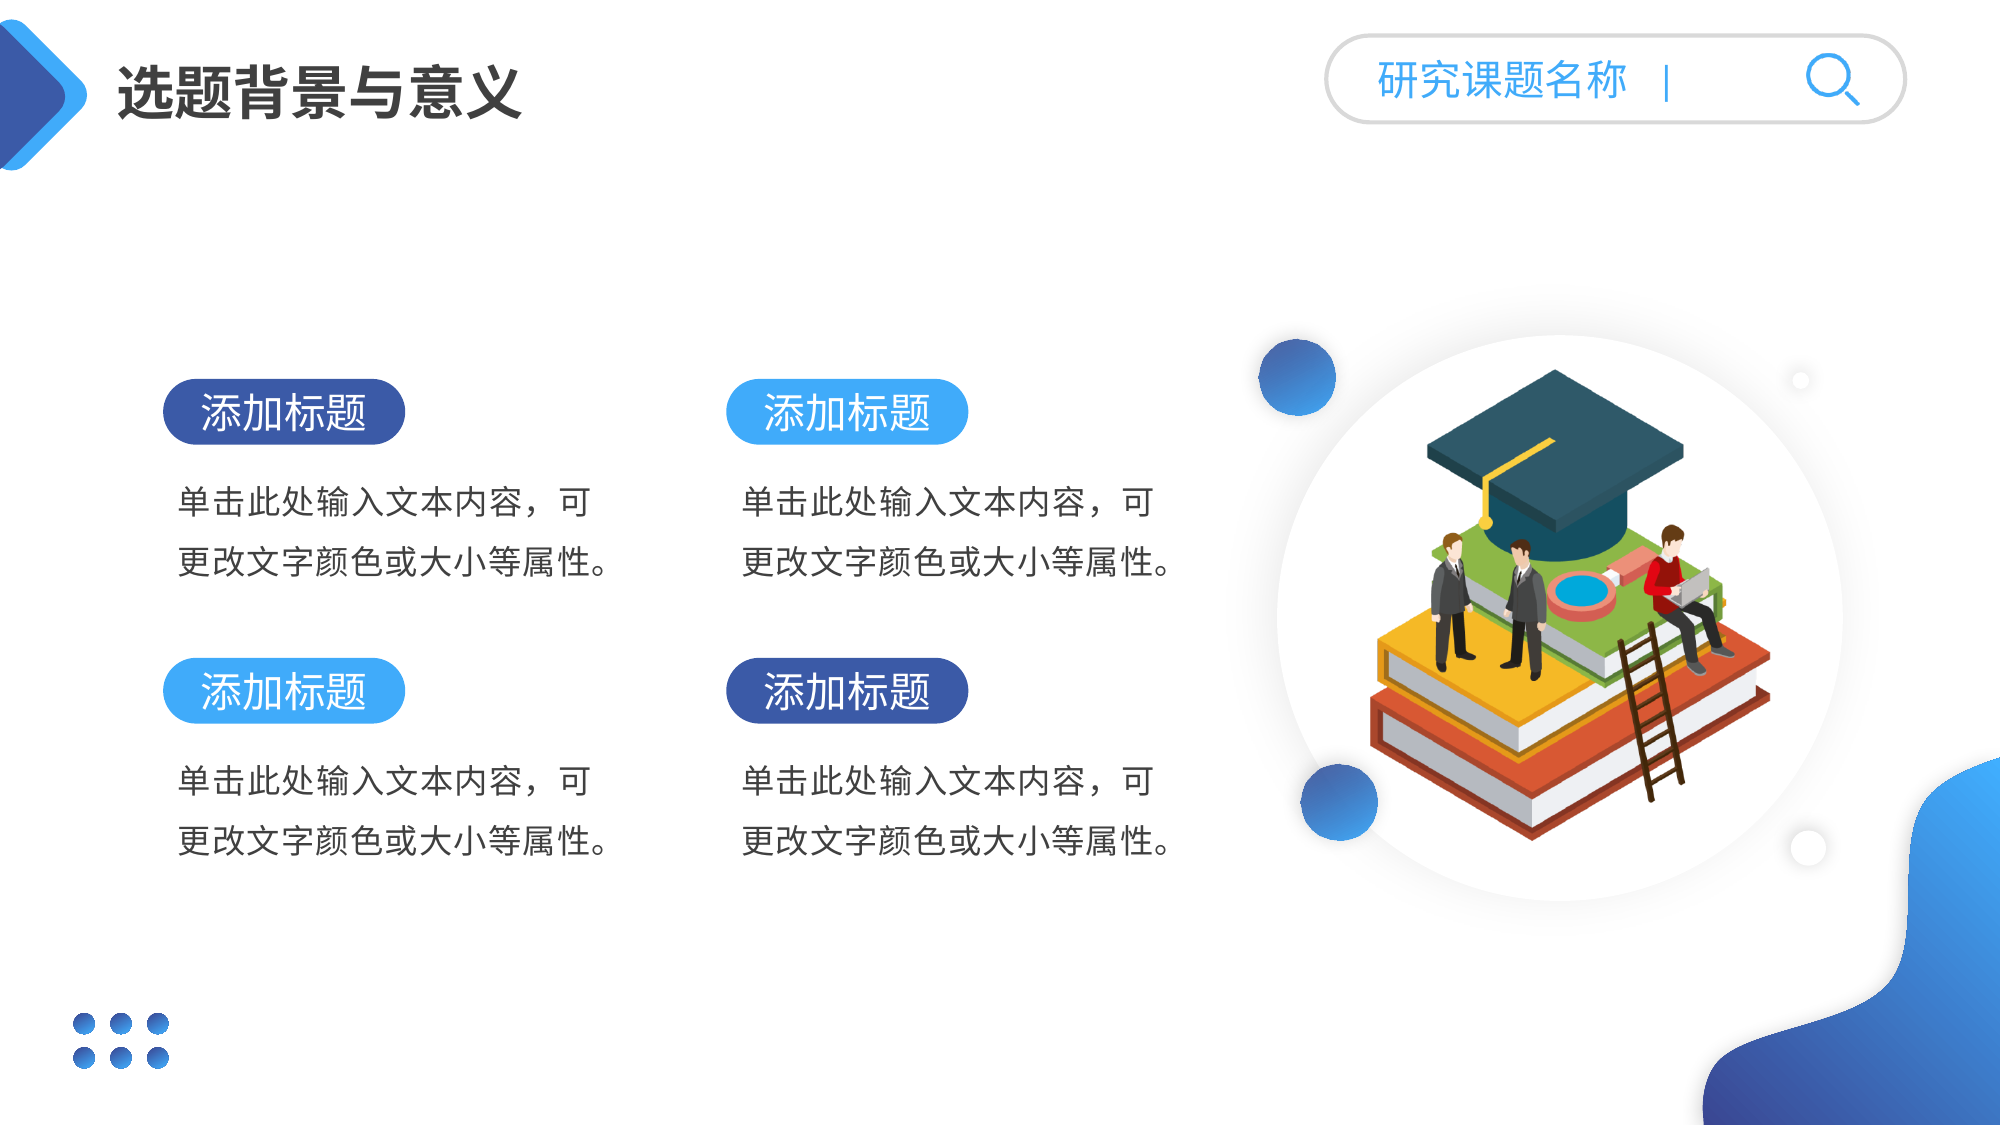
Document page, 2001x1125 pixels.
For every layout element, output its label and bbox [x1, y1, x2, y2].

text_box [726, 378, 1171, 584]
text_box [0, 35, 542, 157]
text_box [73, 1012, 169, 1069]
text_box [1258, 333, 1844, 902]
text_box [1702, 757, 2000, 1125]
text_box [162, 378, 608, 584]
text_box [1325, 35, 1906, 123]
text_box [162, 657, 608, 870]
text_box [726, 657, 1171, 862]
